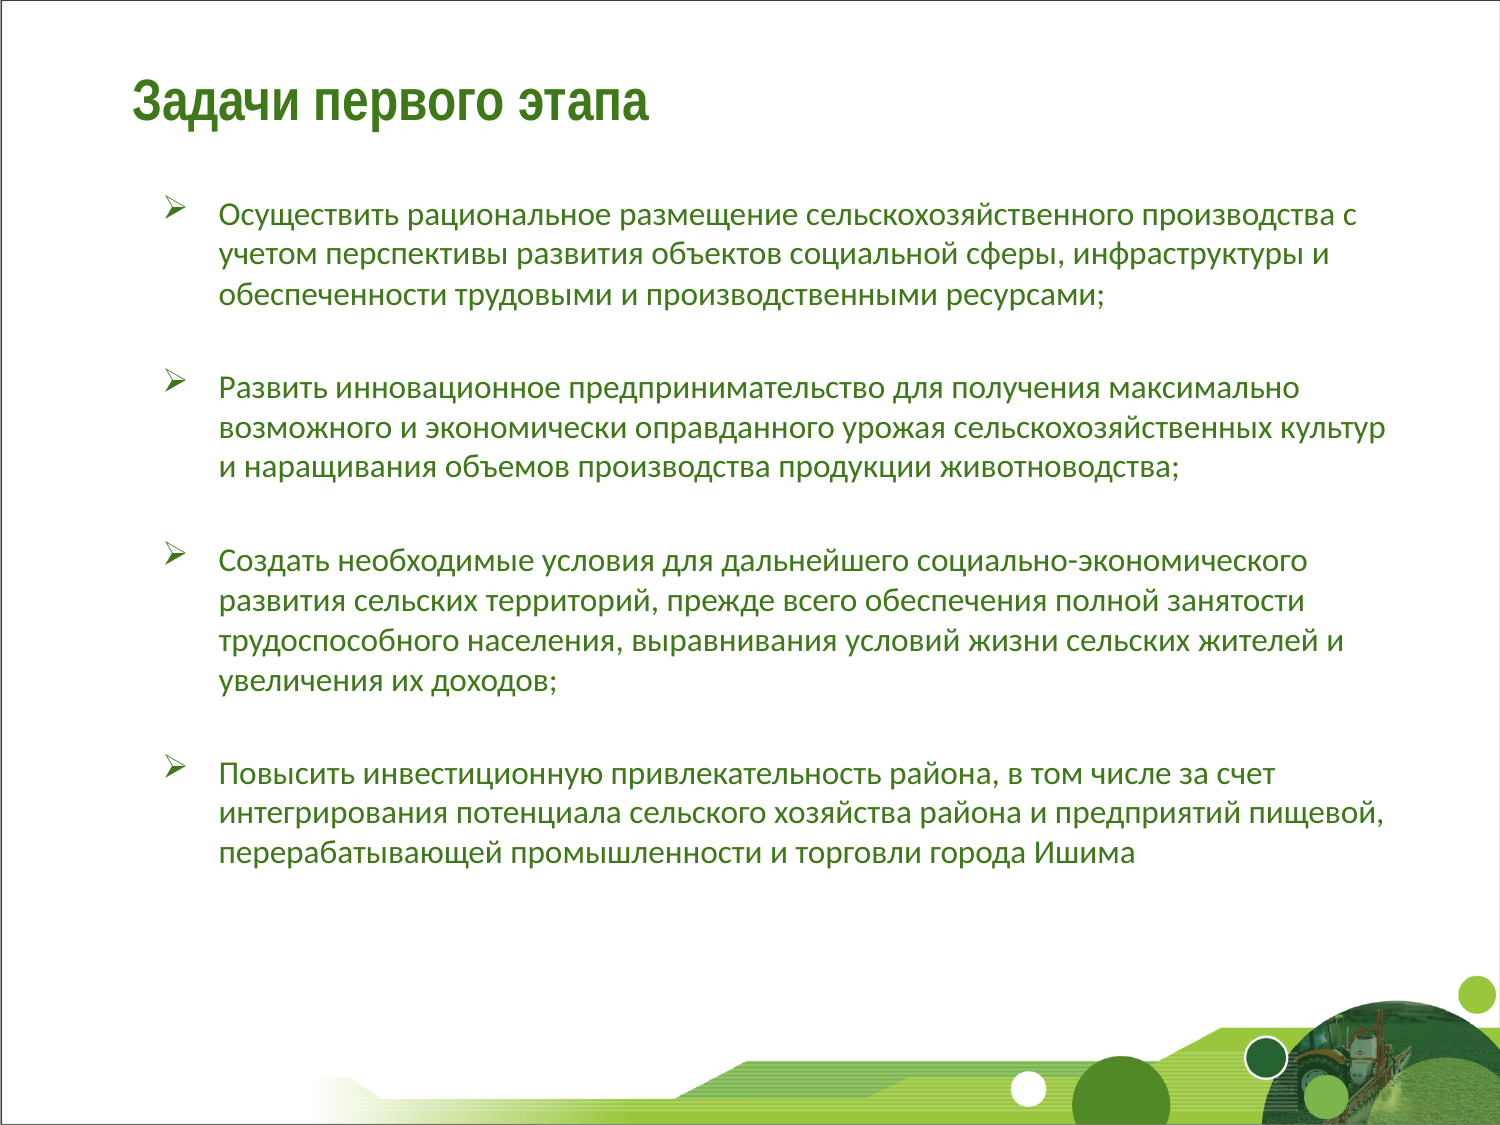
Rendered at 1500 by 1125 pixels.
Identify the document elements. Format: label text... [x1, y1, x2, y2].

picture [0, 0, 1500, 1125]
text_box Задачи первого этапа [117, 54, 665, 140]
text_box Осуществить рациональное размещение сельскохозяйственного производства с учетом перспективы развития объектов социальной сферы, инфраструктуры и обеспеченности трудовыми и производственными ресурсами; Развить инновационное предпринимательство для получения максимально возможного и экономически оправданного урожая сельскохозяйственных культур и наращивания объемов производства продукции животноводства; Создать необходимые условия для дальнейшего социально-экономического развития сельских территорий, прежде всего обеспечения полной занятости трудоспособного населения, выравнивания условий жизни сельских жителей и увеличения их доходов; Повысить инвестиционную привлекательность района, в том числе за счет интегрирования потенциала сельского хозяйства района и предприятий пищевой, перерабатывающей промышленности и торговли города Ишима [147, 184, 1424, 878]
